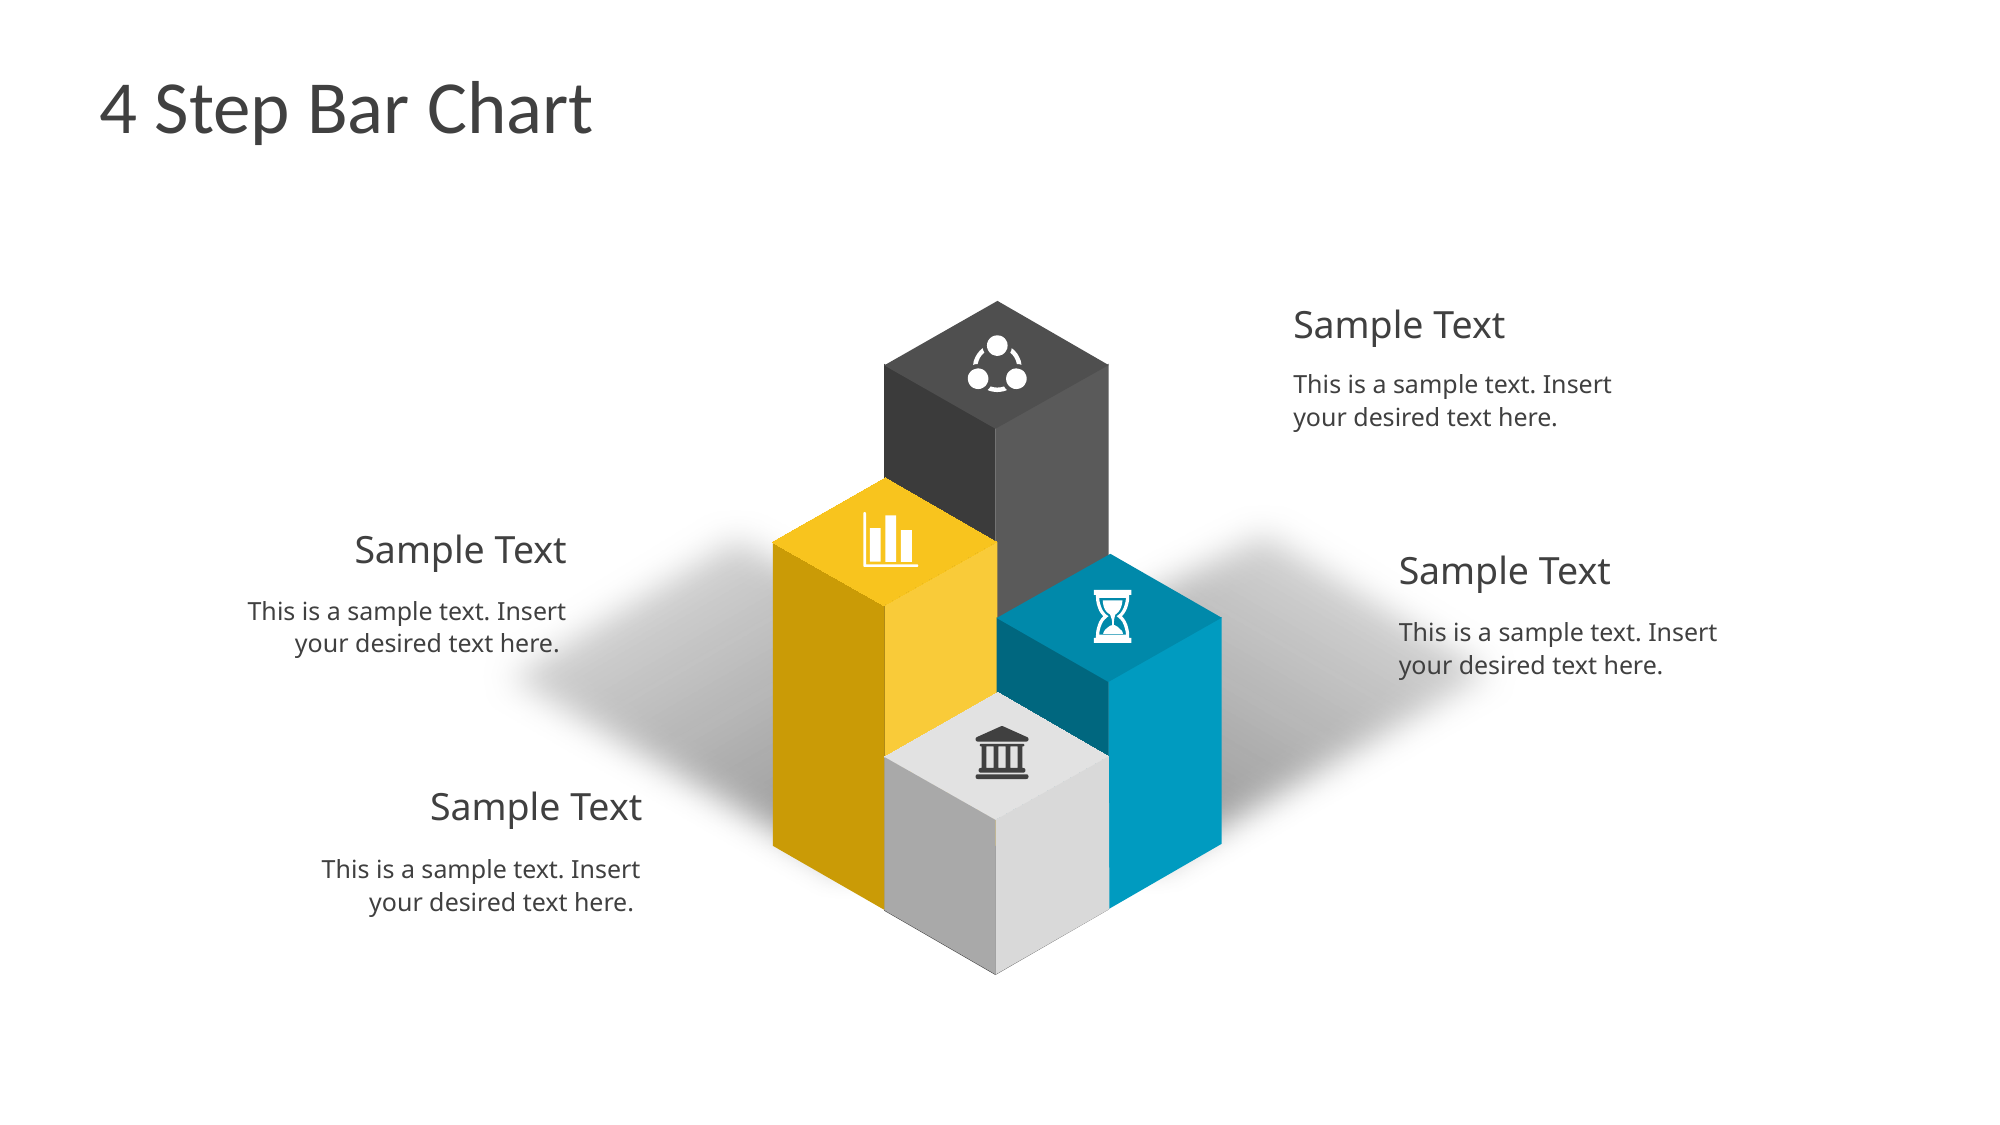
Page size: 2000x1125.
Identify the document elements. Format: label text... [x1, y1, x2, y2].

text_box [250, 775, 658, 924]
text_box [967, 335, 1027, 393]
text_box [1383, 539, 1791, 687]
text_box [174, 518, 582, 665]
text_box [1278, 293, 1686, 439]
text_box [416, 300, 1583, 976]
title 4 Step Bar Chart [99, 45, 1900, 162]
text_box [975, 725, 1029, 780]
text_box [863, 511, 919, 568]
